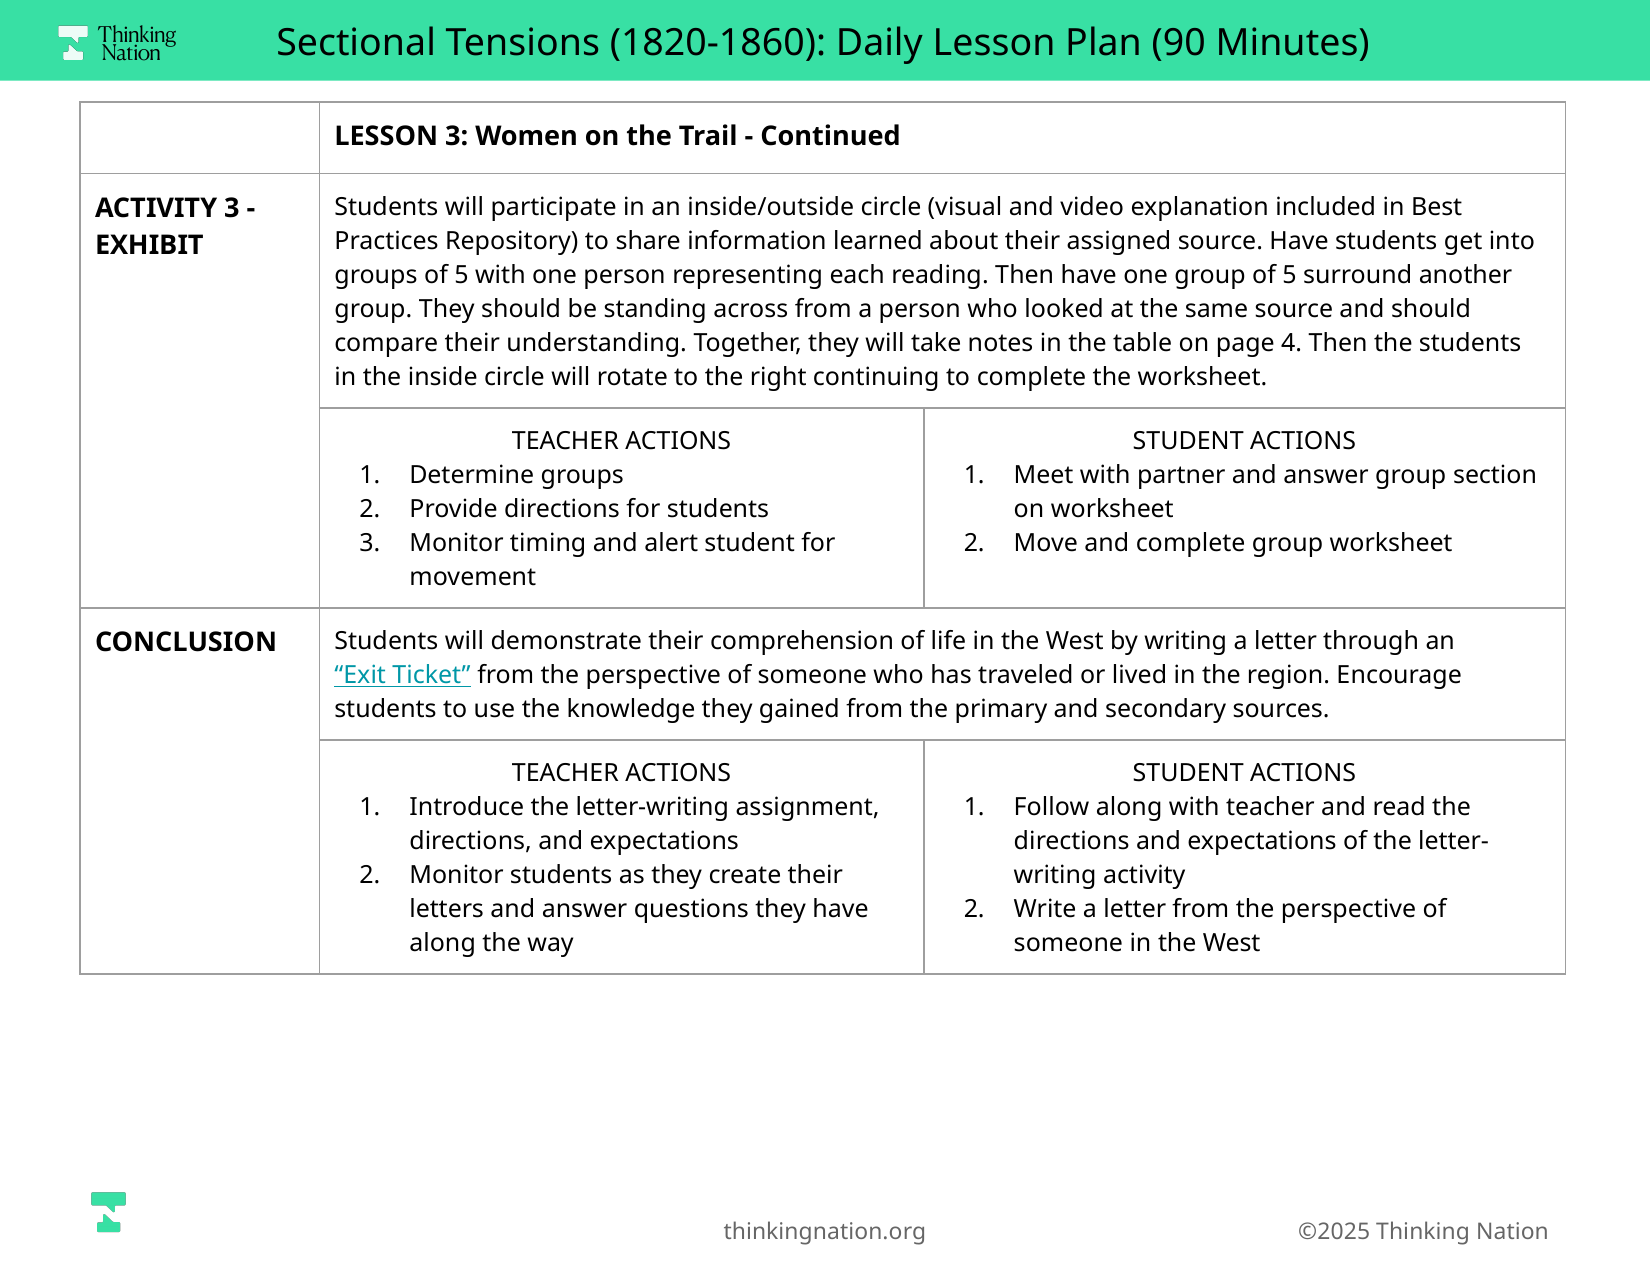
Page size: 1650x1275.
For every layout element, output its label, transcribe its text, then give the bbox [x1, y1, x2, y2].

table_cell CONCLUSION [81, 609, 319, 973]
table_cell TEACHER ACTIONS Determine groups Provide directions for students Monitor timing and alert student for movement [320, 409, 923, 607]
table_header [81, 103, 319, 173]
table_cell Students will participate in an inside/outside circle (visual and video explanation included in Best Practices Repository) to share information learned about their assigned source. Have students get into groups of 5 with one person representing each reading. Then have one group of 5 surround another group. They should be standing across from a person who looked at the same source and should compare their understanding. Together, they will take notes in the table on page 4. Then the students in the inside circle will rotate to the right continuing to complete the worksheet. [320, 174, 1565, 407]
text_box Sectional Tensions (1820-1860): Daily Lesson Plan (90 Minutes) [0, 0, 1650, 81]
picture [80, 1184, 136, 1240]
picture [45, 14, 180, 71]
table_cell Students will demonstrate their comprehension of life in the West by writing a letter through an “Exit Ticket” from the perspective of someone who has traveled or lived in the region. Encourage students to use the knowledge they gained from the primary and secondary sources. [320, 609, 1565, 739]
table_header LESSON 3: Women on the Trail - Continued [320, 103, 1565, 173]
table_cell STUDENT ACTIONS Follow along with teacher and read the directions and expectations of the letter-writing activity Write a letter from the perspective of someone in the West [925, 741, 1565, 973]
table_cell TEACHER ACTIONS Introduce the letter-writing assignment, directions, and expectations Monitor students as they create their letters and answer questions they have along the way [320, 741, 923, 973]
table_cell STUDENT ACTIONS Meet with partner and answer group section on worksheet Move and complete group worksheet [925, 409, 1565, 607]
table_cell ACTIVITY 3 - EXHIBIT [81, 174, 319, 607]
text_box ©2025 Thinking Nation [1174, 1200, 1566, 1240]
text_box thinkingnation.org [629, 1200, 1021, 1240]
